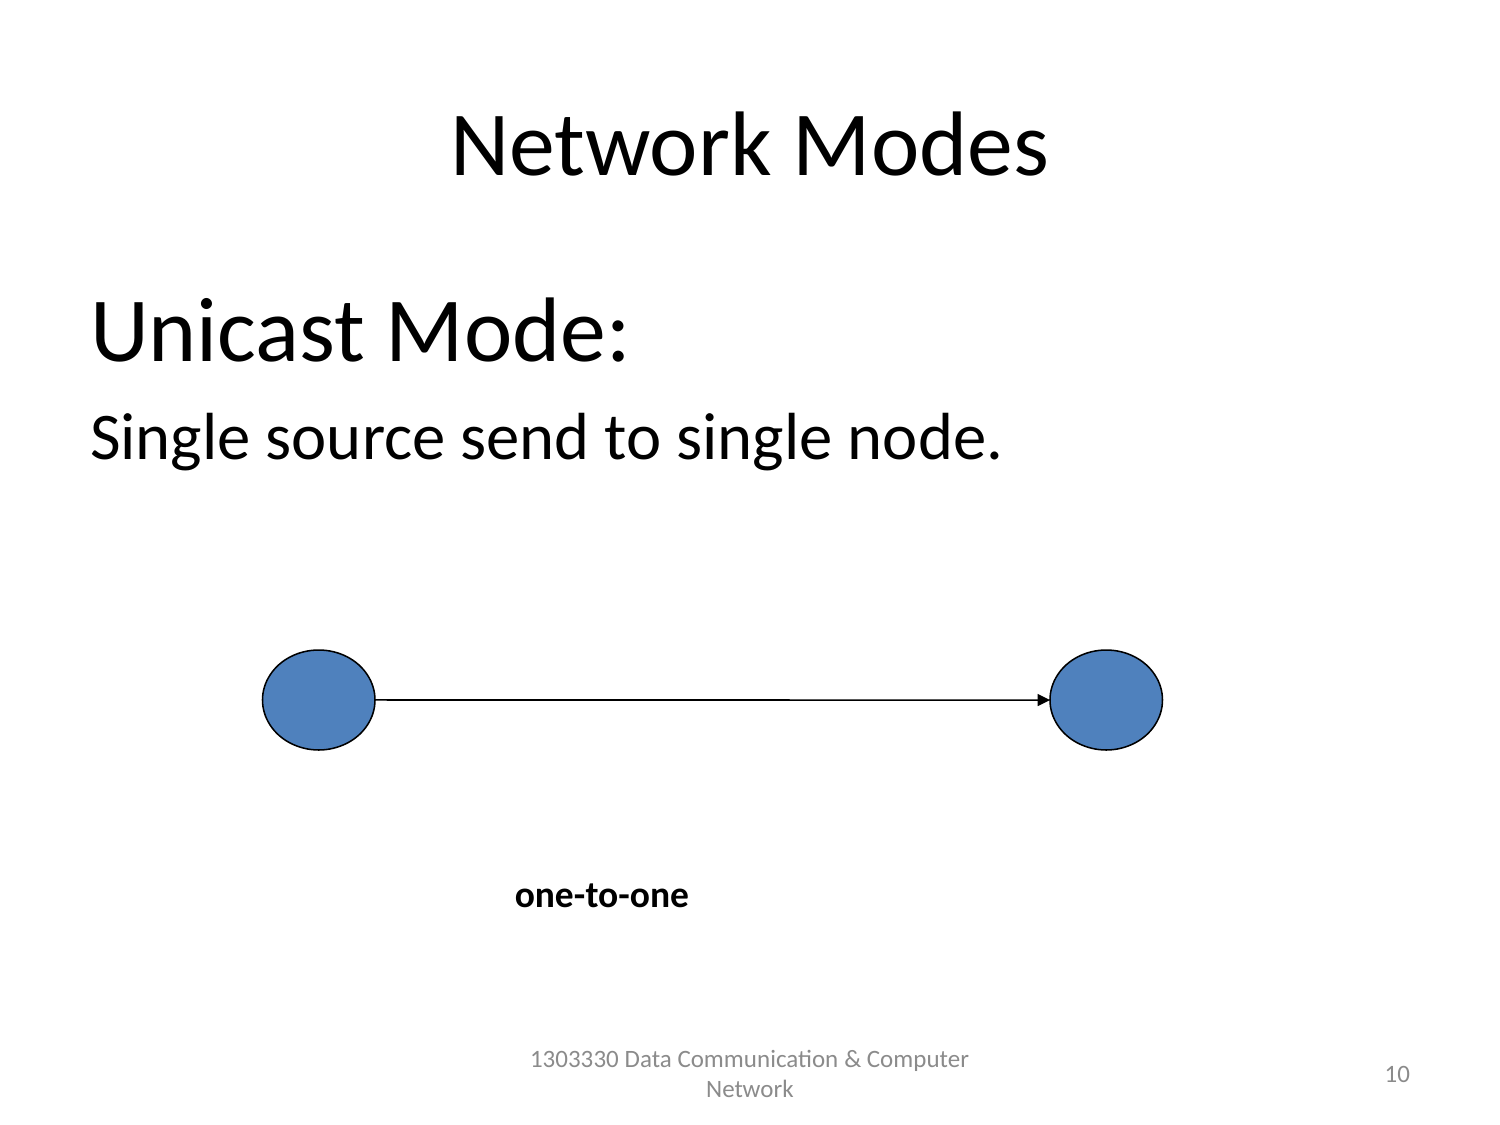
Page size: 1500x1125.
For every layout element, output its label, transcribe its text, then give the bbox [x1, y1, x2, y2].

title Network Modes [75, 45, 1425, 233]
text_box one-to-one [499, 862, 1038, 923]
text_box [262, 650, 375, 751]
slide_number 10 [1074, 1042, 1425, 1103]
text_box [374, 693, 1051, 707]
footer 1303330 Data Communication & Computer Network [512, 1042, 988, 1103]
text_box [1050, 650, 1163, 751]
list Unicast Mode: Single source send to single node. [75, 262, 1425, 1005]
